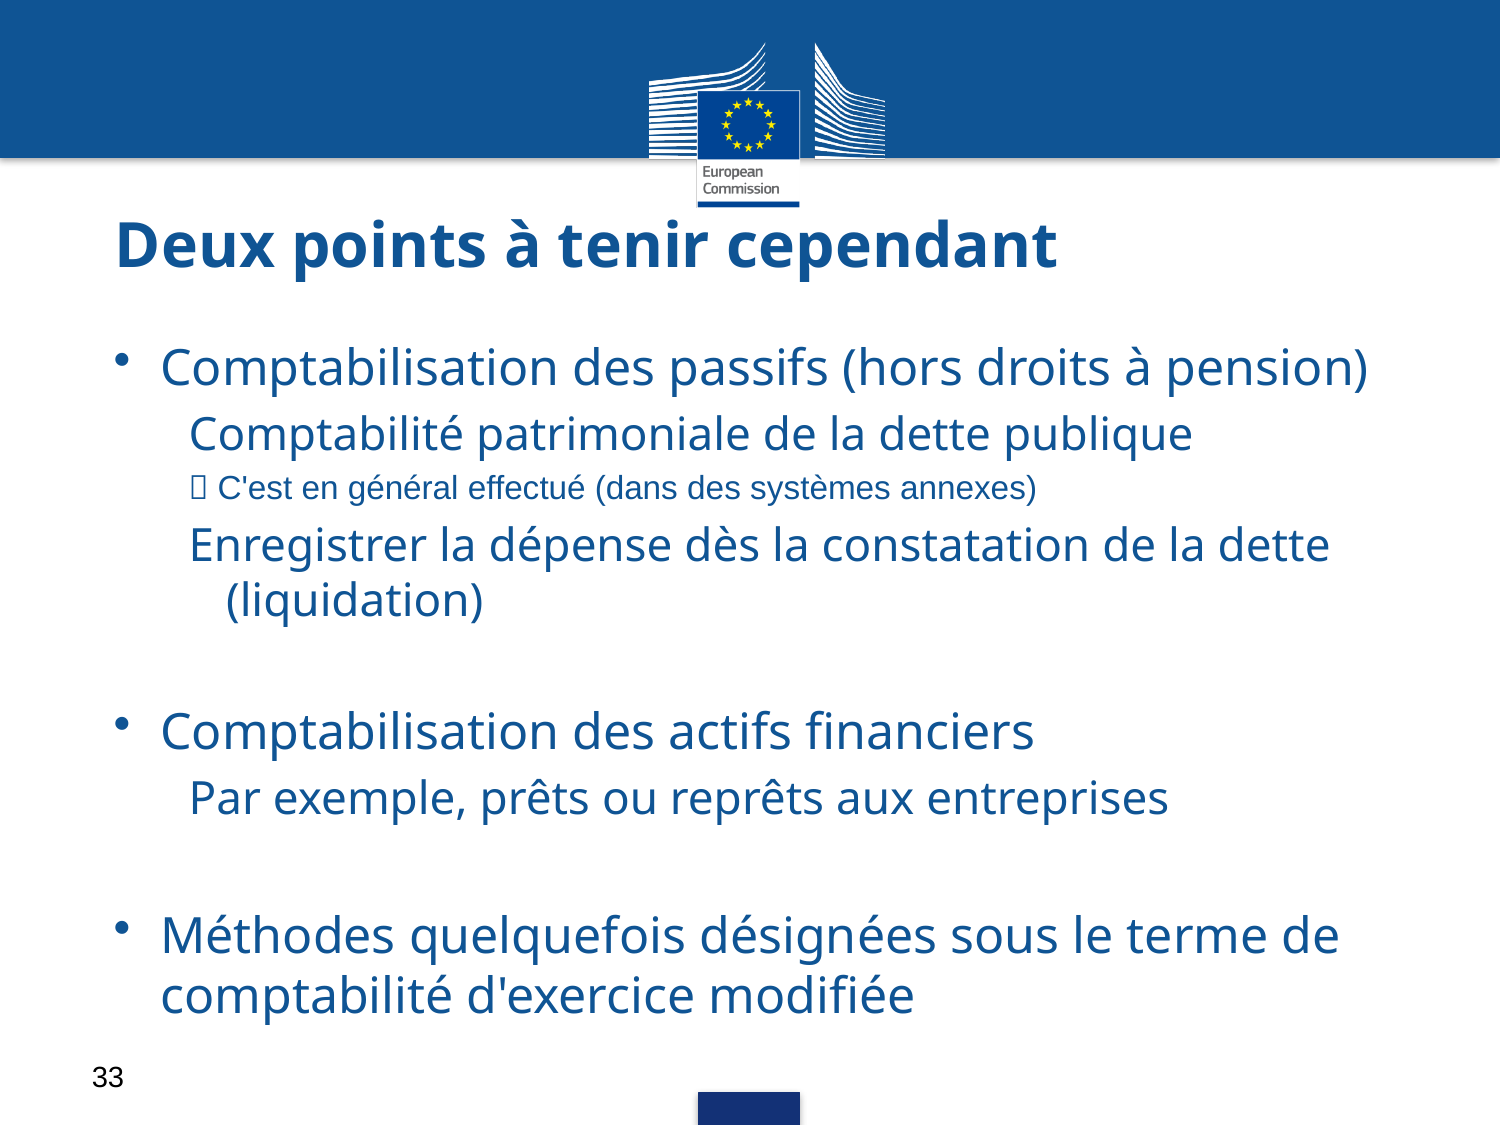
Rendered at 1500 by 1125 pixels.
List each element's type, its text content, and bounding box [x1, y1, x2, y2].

title Deux points à tenir cependant [40, 148, 1319, 257]
slide_number 33 [76, 1022, 553, 1102]
list Comptabilisation des passifs (hors droits à pension) Comptabilité patrimoniale de la dette publique  C'est en général effectué (dans des systèmes annexes) Enregistrer la dépense dès la constatation de la dette (liquidation) Comptabilisation des actifs financiers Par exemple, prêts ou reprêts aux entreprises Méthodes quelquefois désignées sous le terme de comptabilité d'exercice modifiée [23, 257, 1500, 896]
picture [649, 42, 885, 148]
